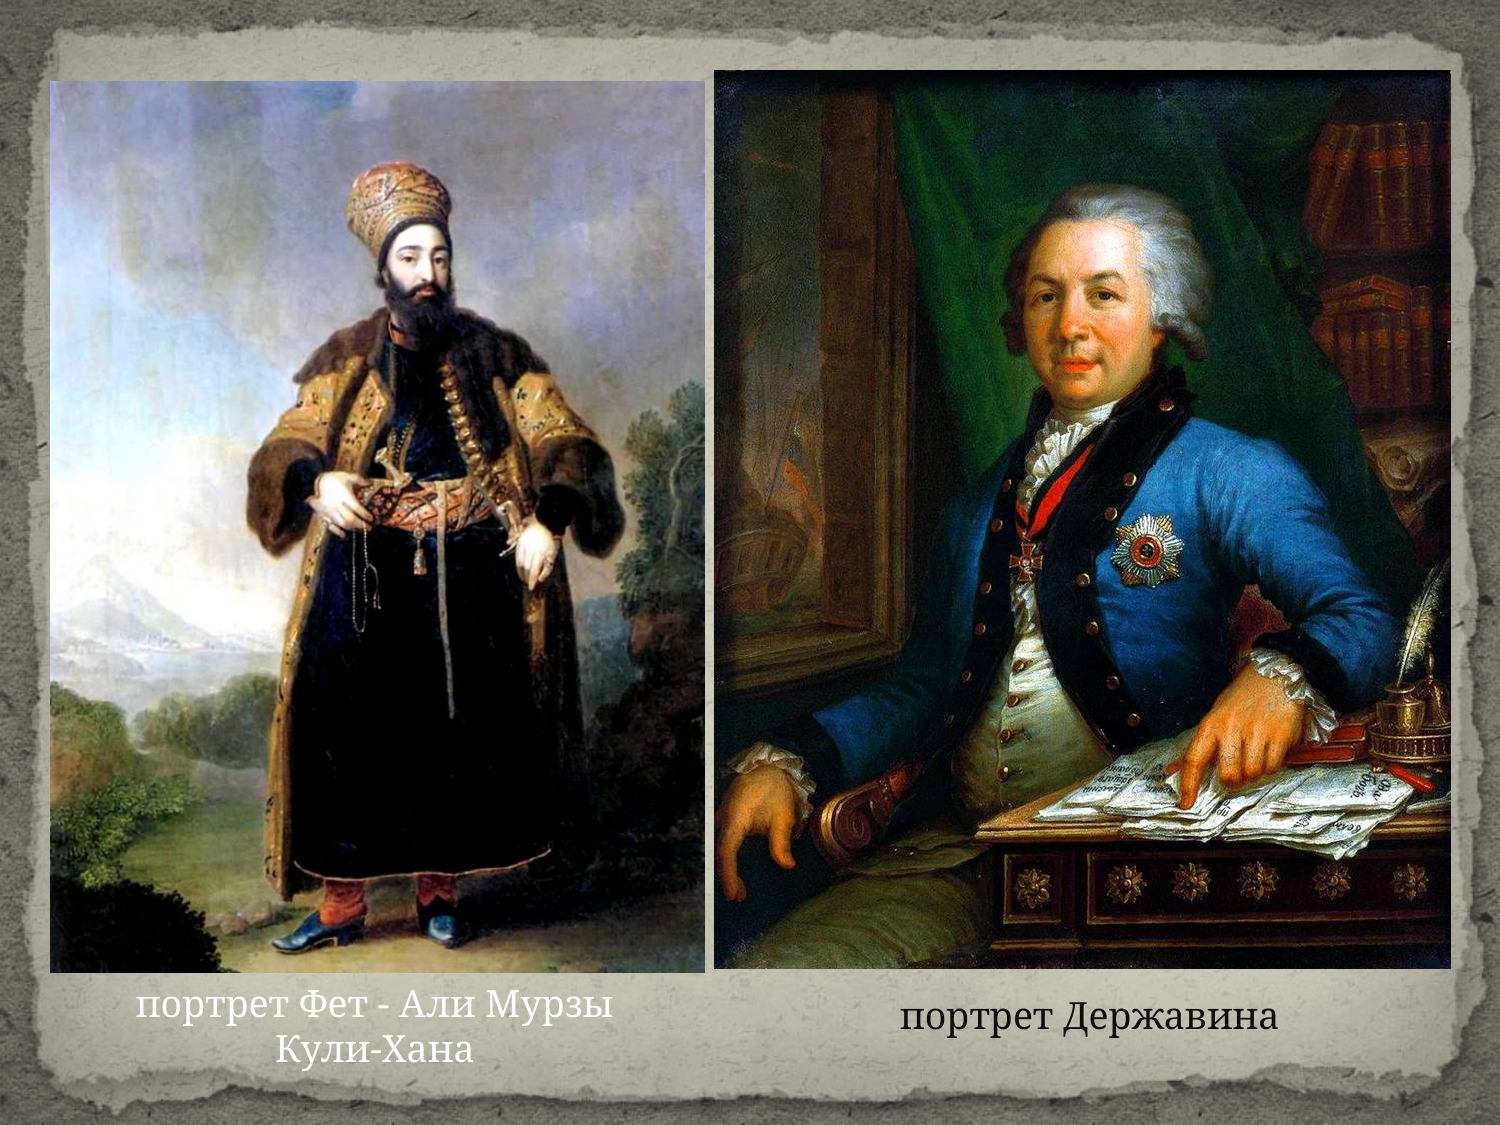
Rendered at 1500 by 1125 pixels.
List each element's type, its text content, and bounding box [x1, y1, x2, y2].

text_box портрет Фет - Али Мурзы Кули-Хана [105, 983, 645, 1078]
text_box портрет Державина [808, 984, 1372, 1045]
picture [50, 81, 705, 973]
picture [714, 70, 1451, 969]
